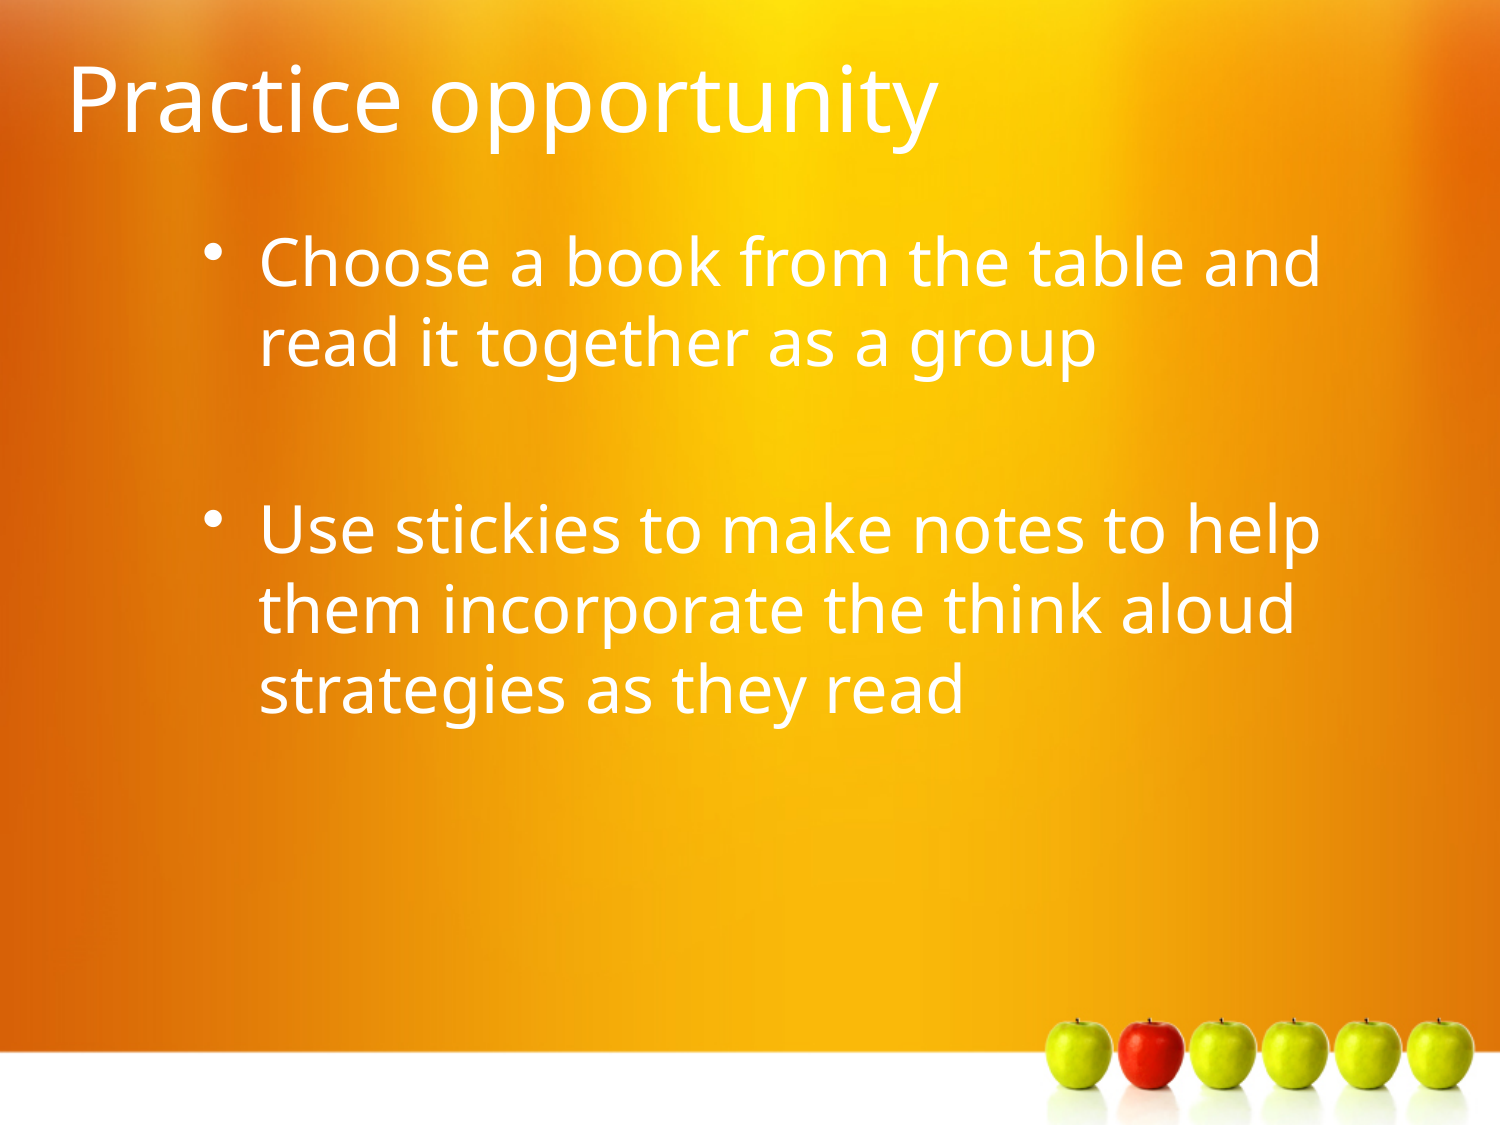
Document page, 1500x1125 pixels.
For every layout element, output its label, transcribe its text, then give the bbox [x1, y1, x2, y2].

list Choose a book from the table and read it together as a group Use stickies to make notes to help them incorporate the think aloud strategies as they read [187, 212, 1388, 938]
title Practice opportunity [50, 37, 1400, 155]
picture [0, 0, 1500, 1125]
